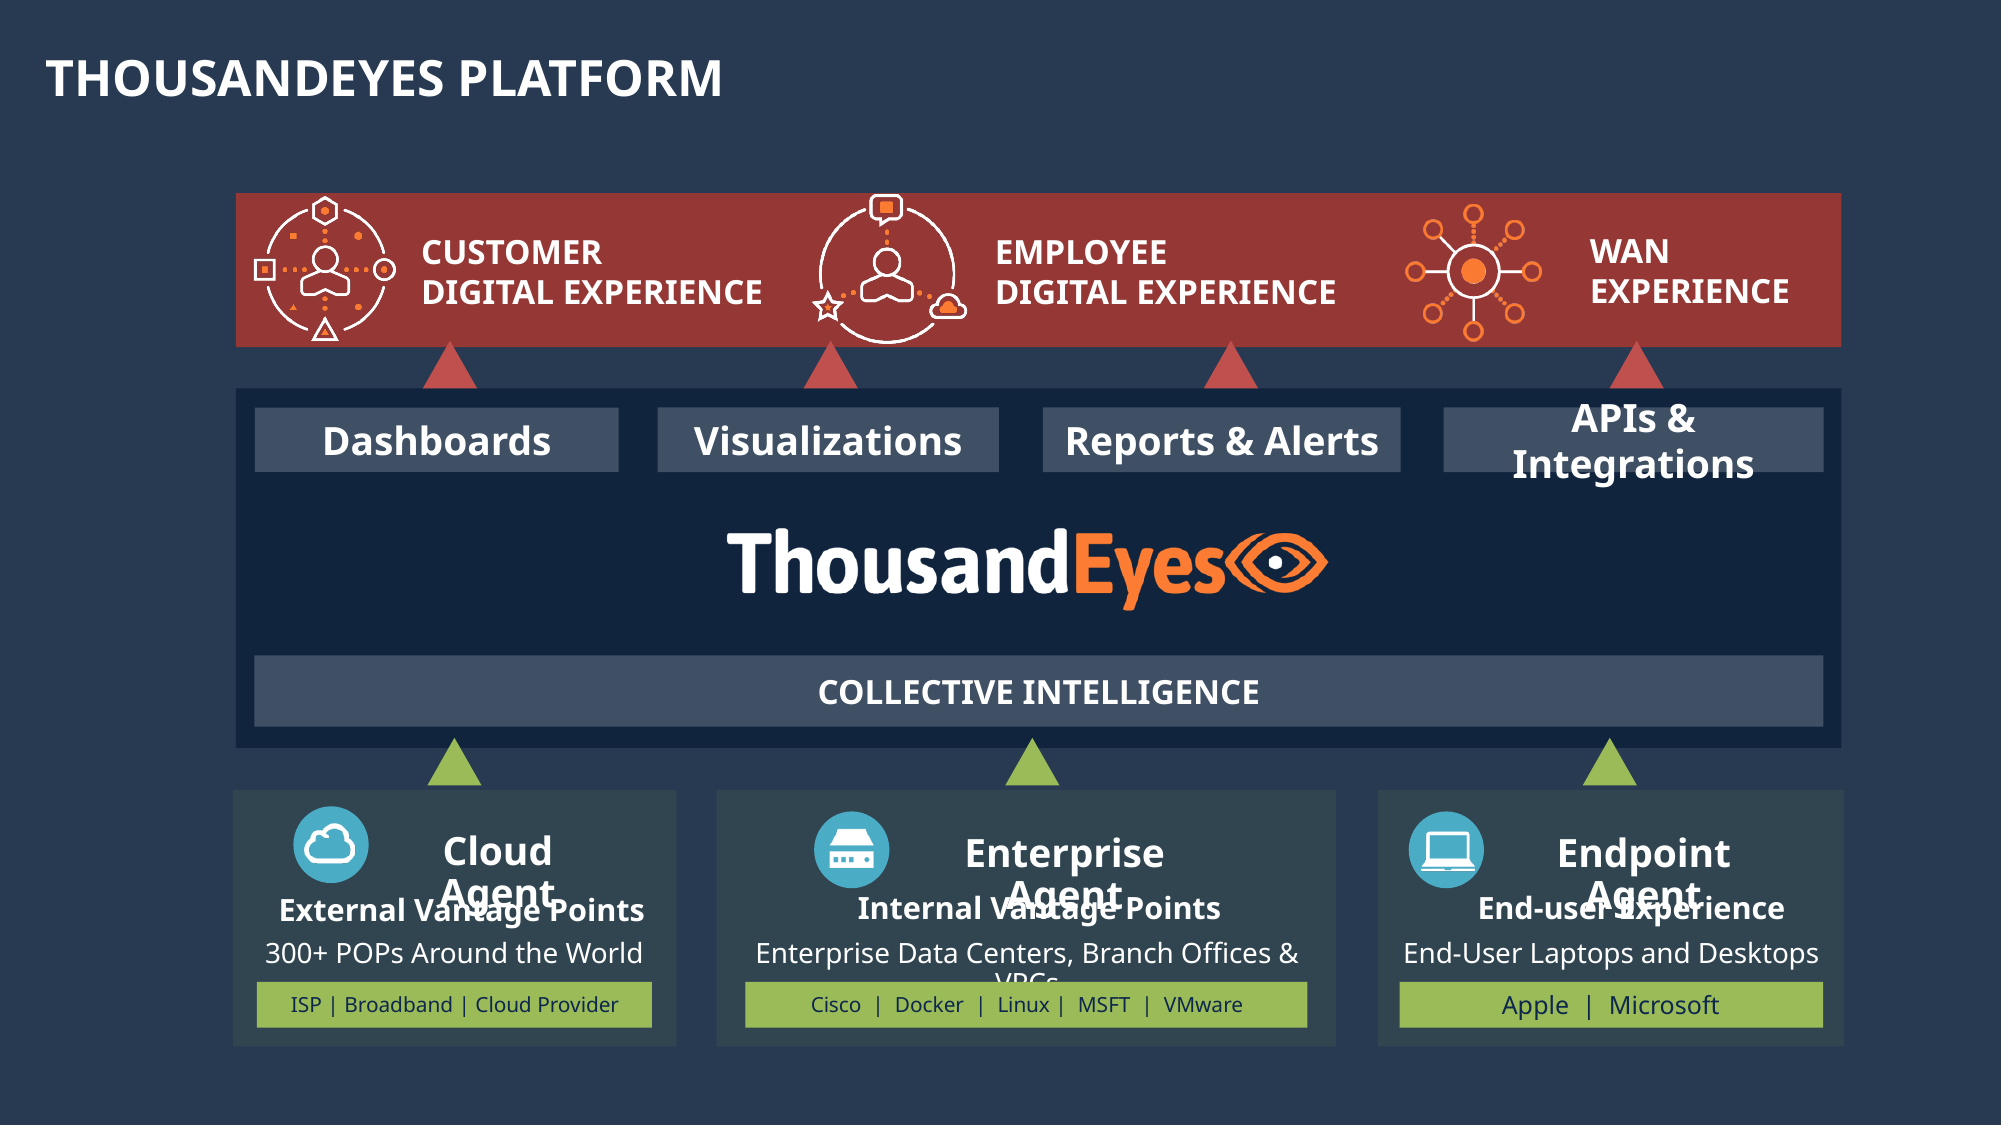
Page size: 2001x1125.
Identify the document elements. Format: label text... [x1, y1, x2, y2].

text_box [223, 157, 1845, 1047]
title ThousandEyes Platform [45, 39, 1904, 115]
